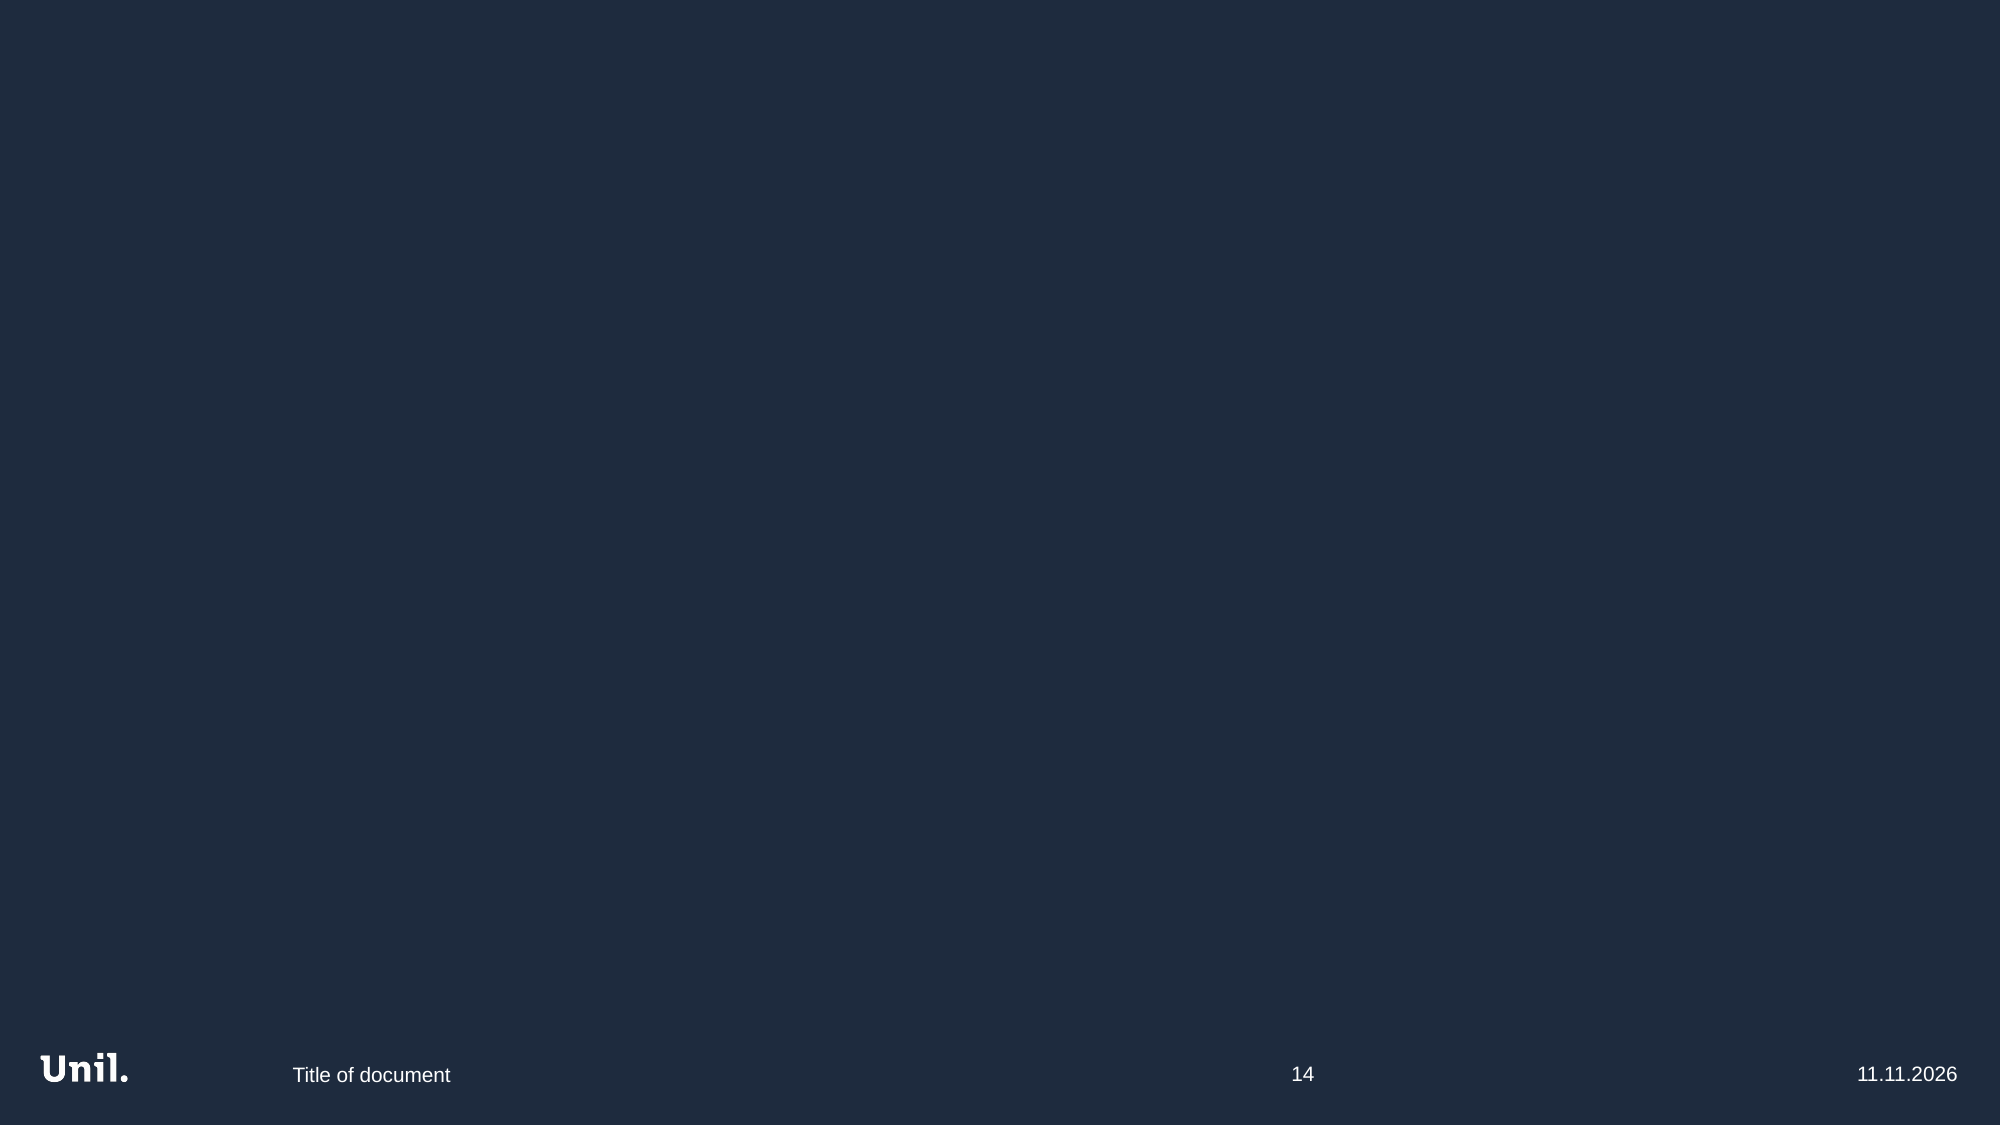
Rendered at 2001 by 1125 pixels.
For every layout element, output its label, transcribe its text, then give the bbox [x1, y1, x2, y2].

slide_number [1789, 1026, 1958, 1086]
footer Title of document [292, 1011, 1048, 1087]
picture [27, 1042, 141, 1095]
slide_number 14 [1250, 1037, 1355, 1086]
